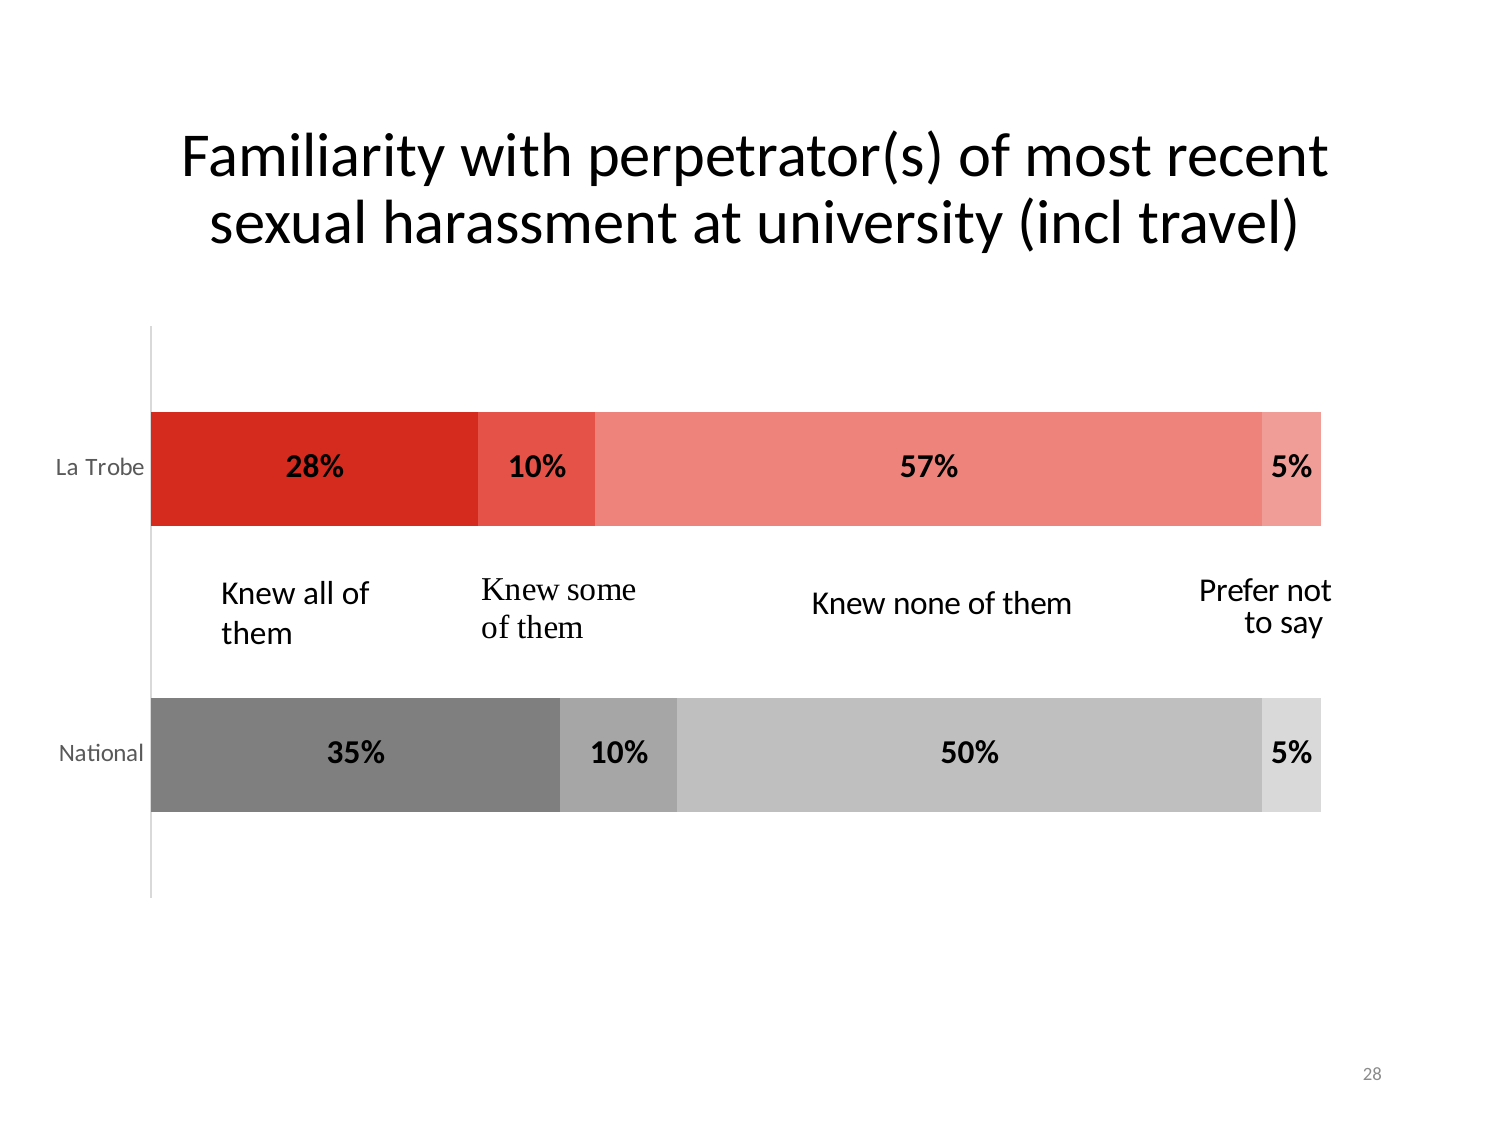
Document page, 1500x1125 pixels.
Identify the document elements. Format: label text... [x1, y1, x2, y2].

chart [29, 314, 1347, 910]
slide_number 28 [1059, 1042, 1397, 1103]
title Familiarity with perpetrator(s) of most recent sexual harassment at university (incl travel) [100, 118, 1412, 261]
